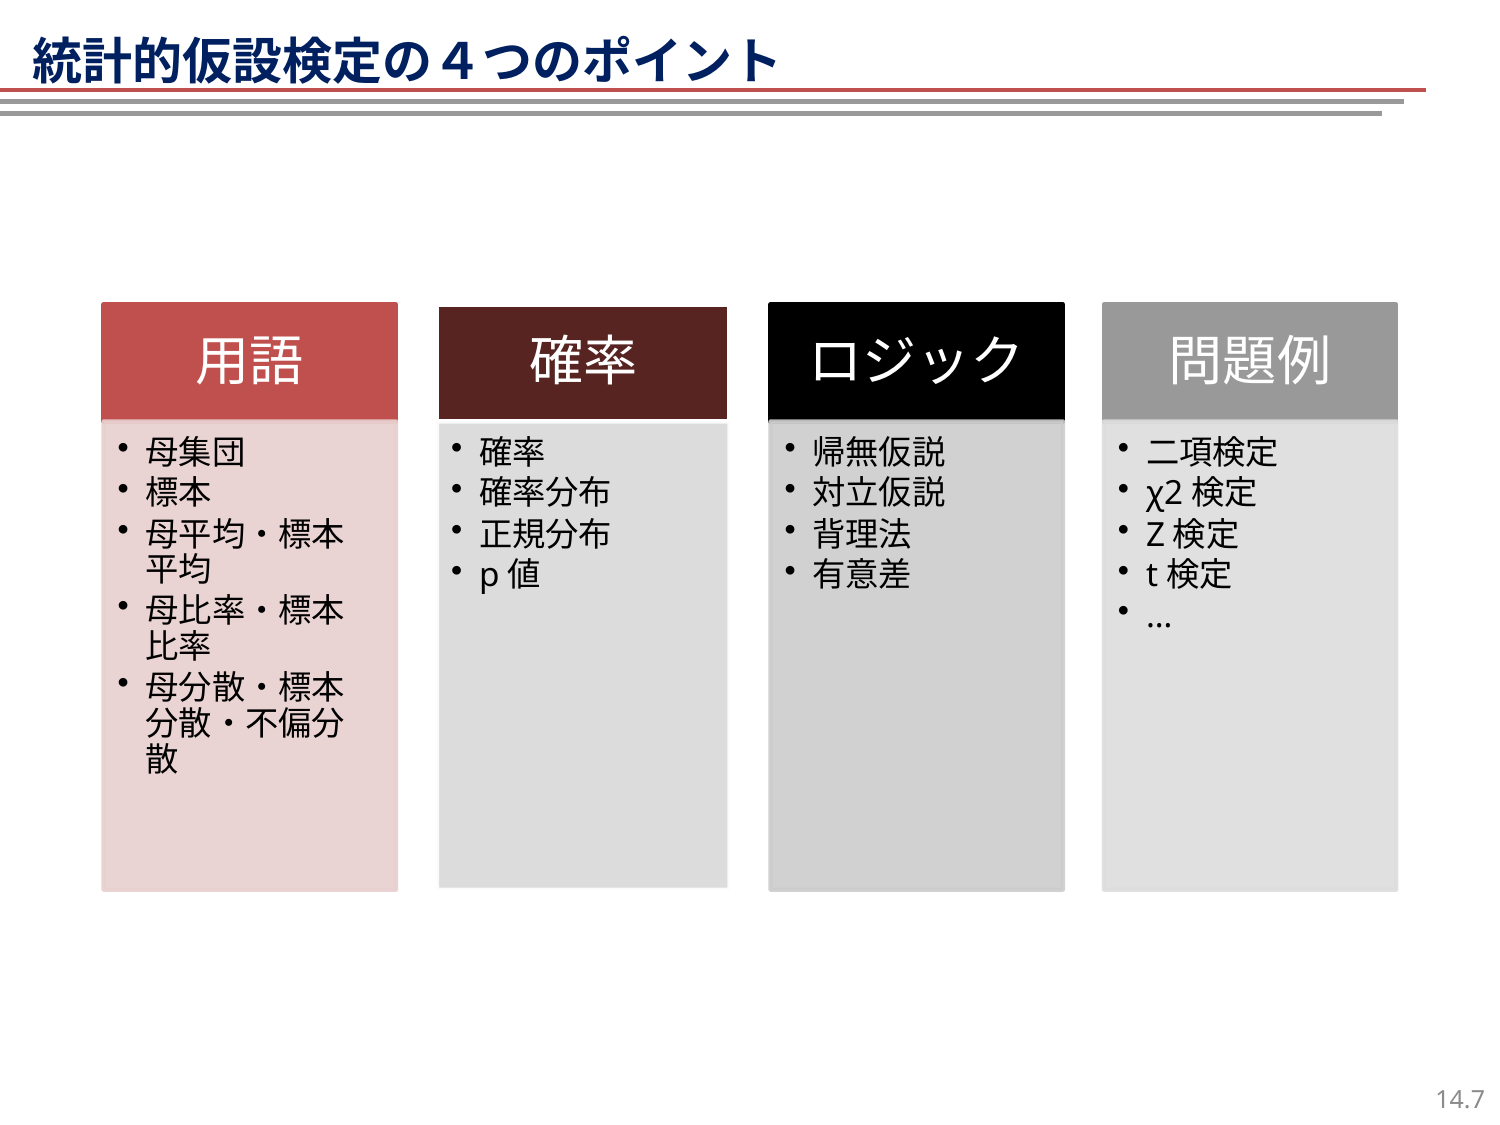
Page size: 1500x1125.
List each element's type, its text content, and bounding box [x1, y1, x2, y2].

slide_number 6 [1381, 1065, 1500, 1125]
text_box 統計的仮設検定の４つのポイント [17, 21, 1459, 151]
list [102, 180, 1398, 1014]
